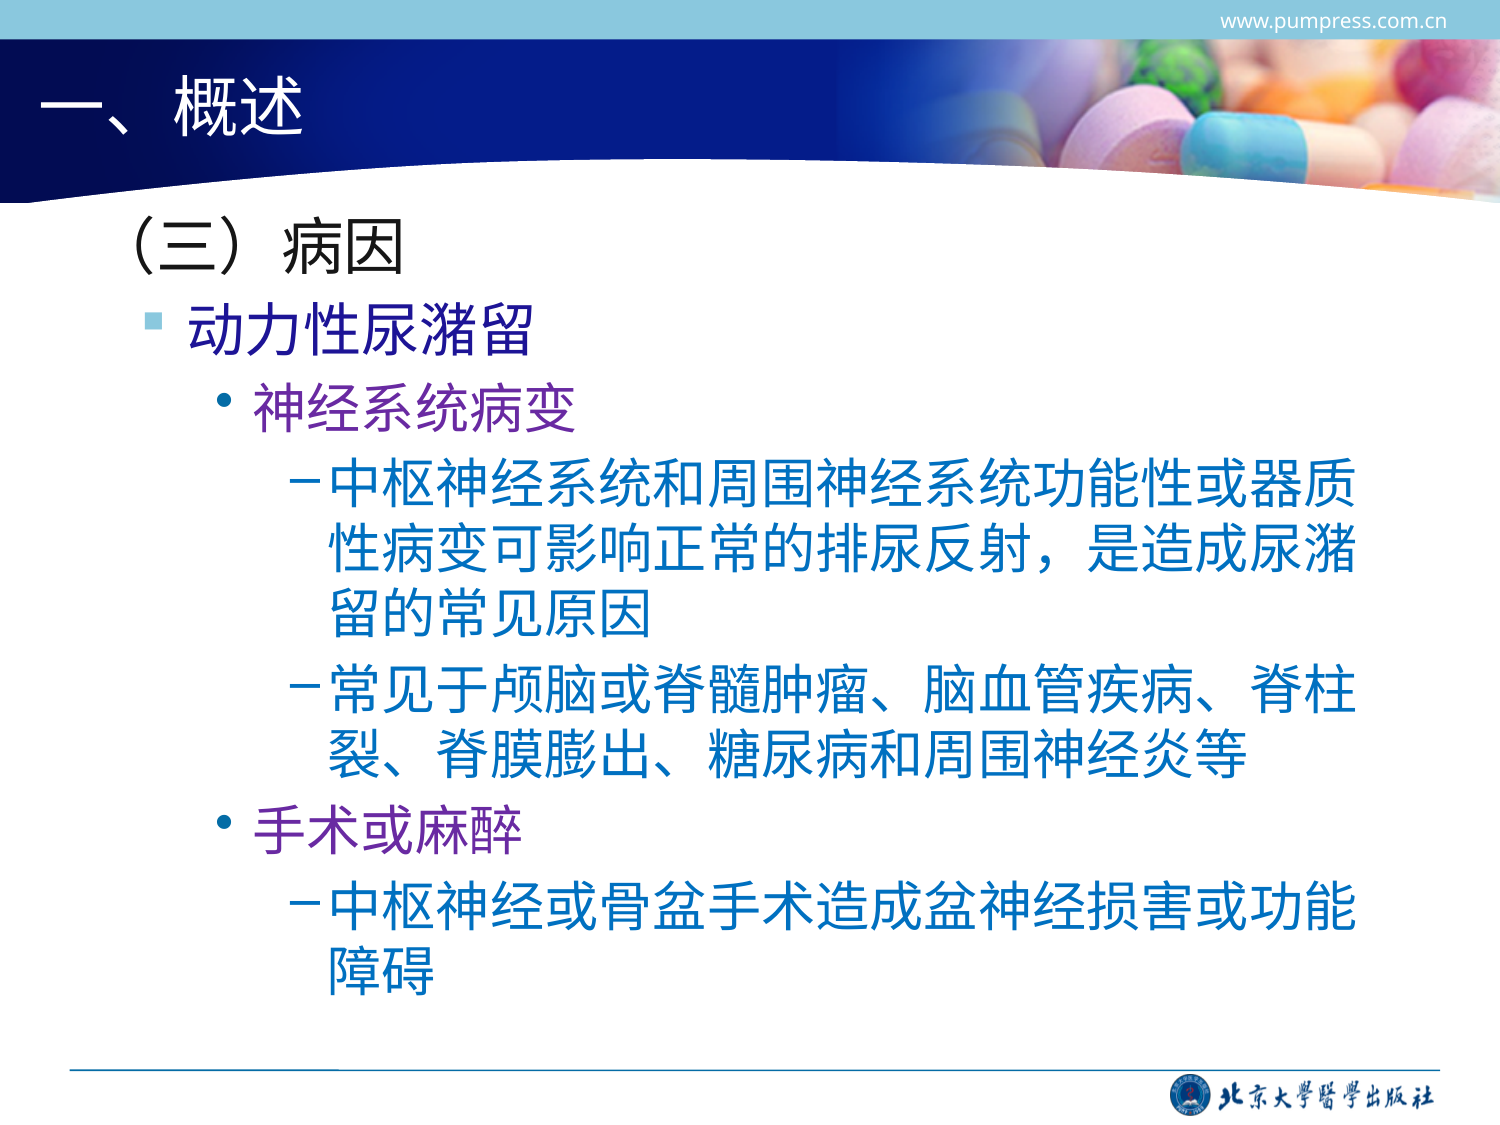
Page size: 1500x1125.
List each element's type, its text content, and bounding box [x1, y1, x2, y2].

picture [1170, 1074, 1436, 1118]
title 一、概述 [23, 58, 1349, 152]
list （三）病因 动力性尿潴留 神经系统病变 中枢神经系统和周围神经系统功能性或器质性病变可影响正常的排尿反射，是造成尿潴留的常见原因 常见于颅脑或脊髓肿瘤、脑血管疾病、脊柱裂、脊膜膨出、糖尿病和周围神经炎等 手术或麻醉 中枢神经或骨盆手术造成盆神经损害或功能障碍 [49, 198, 1419, 1026]
slide_number www.pumpress.com.cn [1024, 0, 1463, 38]
picture [0, 40, 1500, 203]
